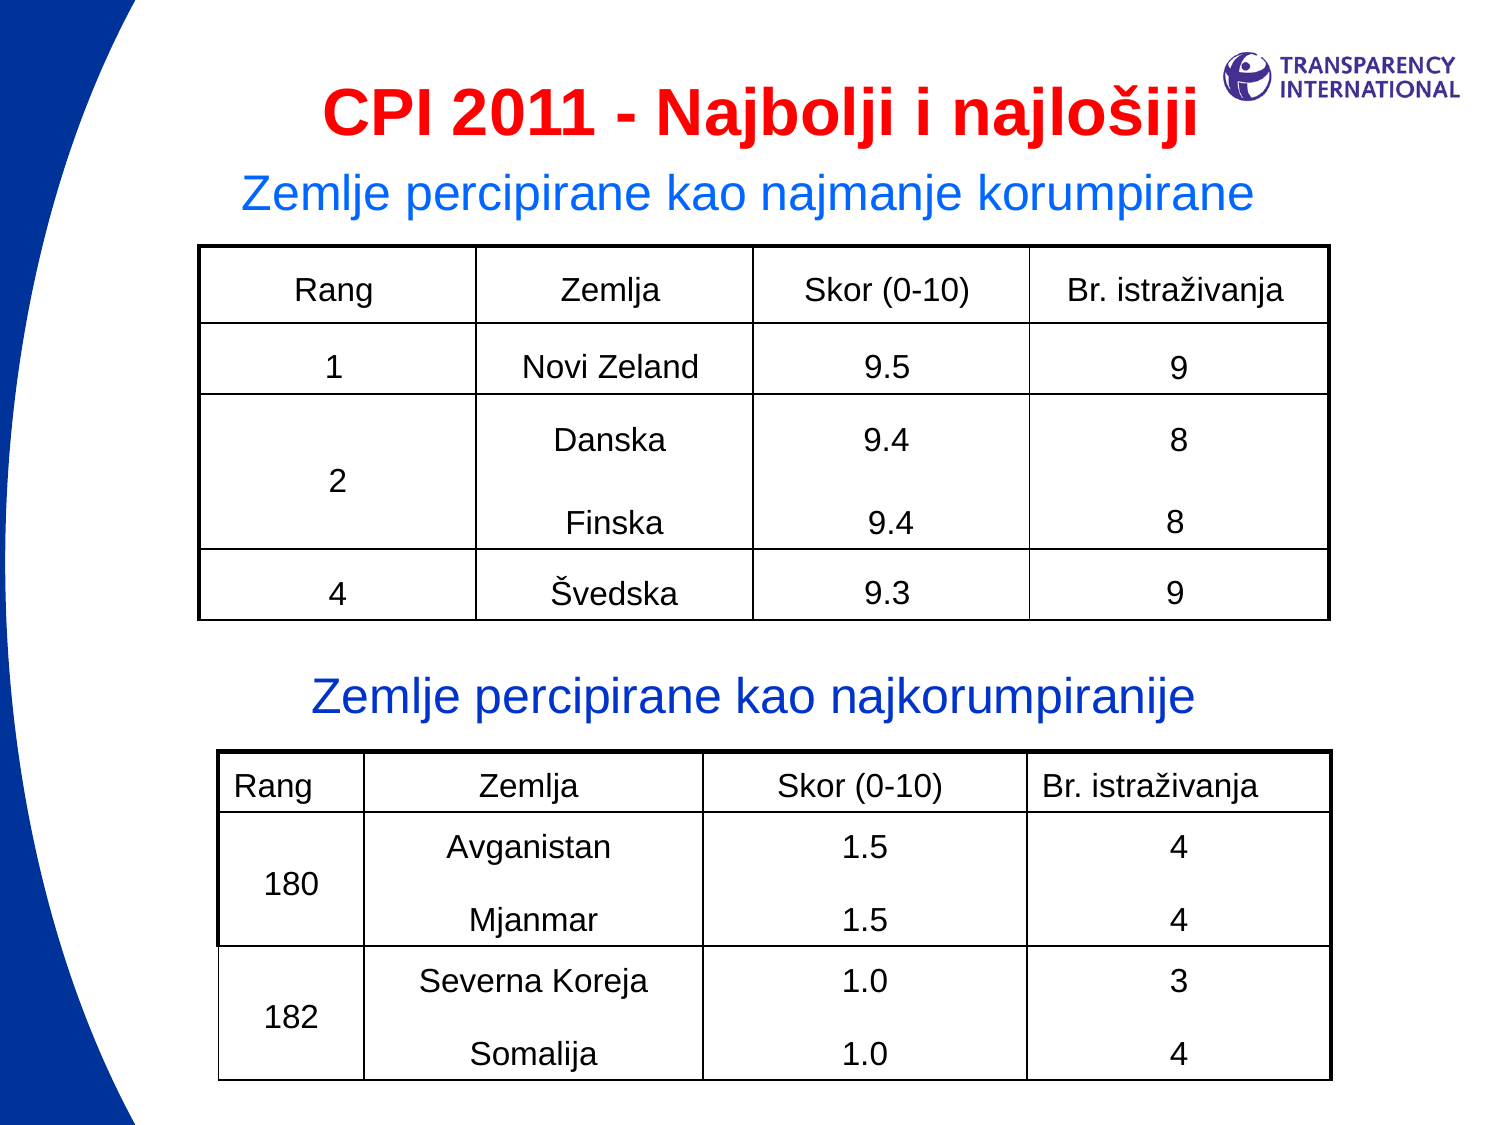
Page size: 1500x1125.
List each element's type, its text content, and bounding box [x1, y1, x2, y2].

text_box Zemlje percipirane kao najmanje korumpirane [199, 152, 1313, 224]
table_cell 1 [201, 324, 475, 393]
table_header Skor (0-10) [754, 248, 1029, 322]
table_header Zemlja [365, 754, 702, 811]
table_cell 2 [201, 395, 475, 548]
table_header Rang [201, 248, 475, 322]
table_cell 9 [1030, 324, 1327, 393]
table_cell Novi Zeland [477, 324, 752, 393]
table_cell 9.4 9.4 [754, 395, 1029, 548]
table_cell 3 4 [1028, 947, 1329, 1079]
picture [1400, 42, 1464, 103]
title CPI 2011 - Najbolji i najlošiji [123, 42, 1400, 168]
table_cell Danska Finska [477, 395, 752, 548]
table_cell Severna Koreja Somalija [365, 947, 702, 1079]
table_cell 9.3 [754, 550, 1029, 619]
text_box Zemlje percipirane kao najkorumpiranije [246, 656, 1262, 731]
table_cell 1.5 1.5 [704, 813, 1026, 945]
table_cell 182 [219, 947, 363, 1079]
table_cell 9 [1030, 550, 1327, 619]
table_cell 1.0 1.0 [704, 947, 1026, 1079]
table_cell 9.5 [754, 324, 1029, 393]
table_header Rang [220, 754, 363, 811]
table_cell 8 8 [1030, 395, 1327, 548]
table_header Br. istraživanja [1030, 248, 1327, 322]
table_cell 4 [201, 550, 475, 619]
table_header Skor (0-10) [704, 754, 1026, 811]
table_header Br. istraživanja [1028, 754, 1329, 811]
table_cell 180 [220, 813, 363, 945]
table_cell Avganistan Mjanmar [365, 813, 702, 945]
table_cell 4 4 [1028, 813, 1329, 945]
table_header Zemlja [477, 248, 752, 322]
table_cell Švedska [477, 550, 752, 619]
